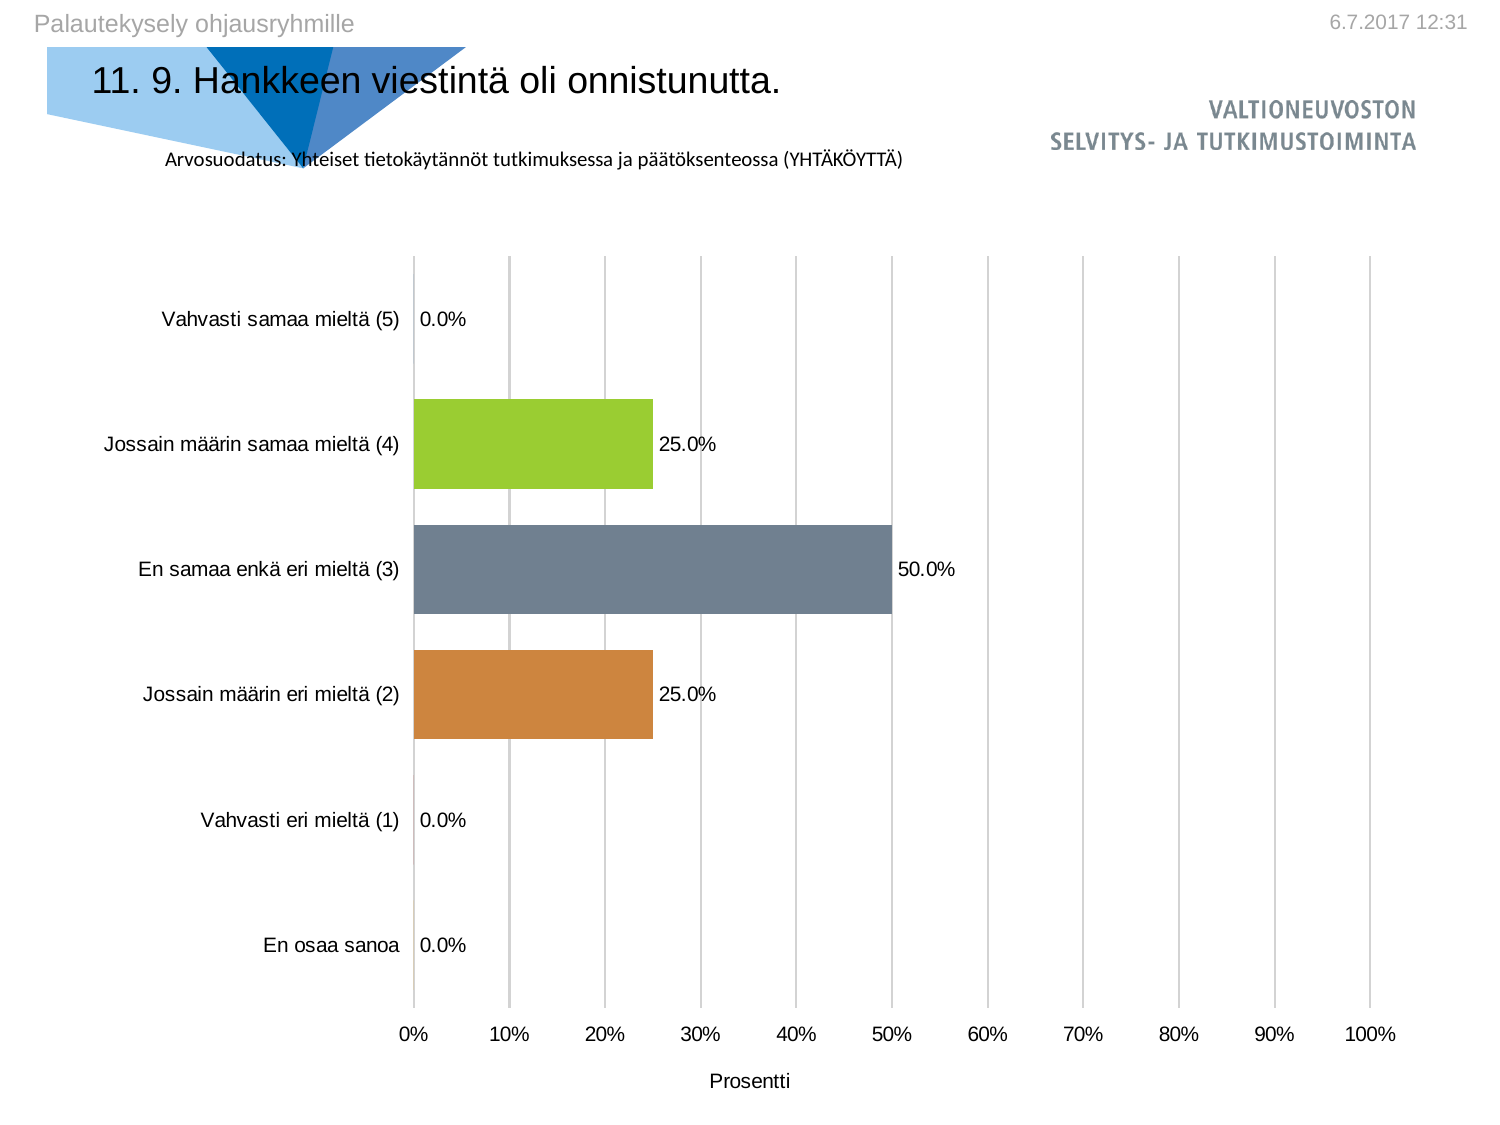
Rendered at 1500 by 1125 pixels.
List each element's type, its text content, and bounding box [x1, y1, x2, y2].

title Arvosuodatus: Yhteiset tietokäytännöt tutkimuksessa ja päätöksenteossa (YHTÄKÖYTTÄ) [148, 123, 1500, 217]
list Palautekysely ohjausryhmille [0, 0, 1500, 38]
title 11. 9. Hankkeen viestintä oli onnistunutta. [76, 38, 1427, 126]
chart [76, 238, 1424, 1125]
